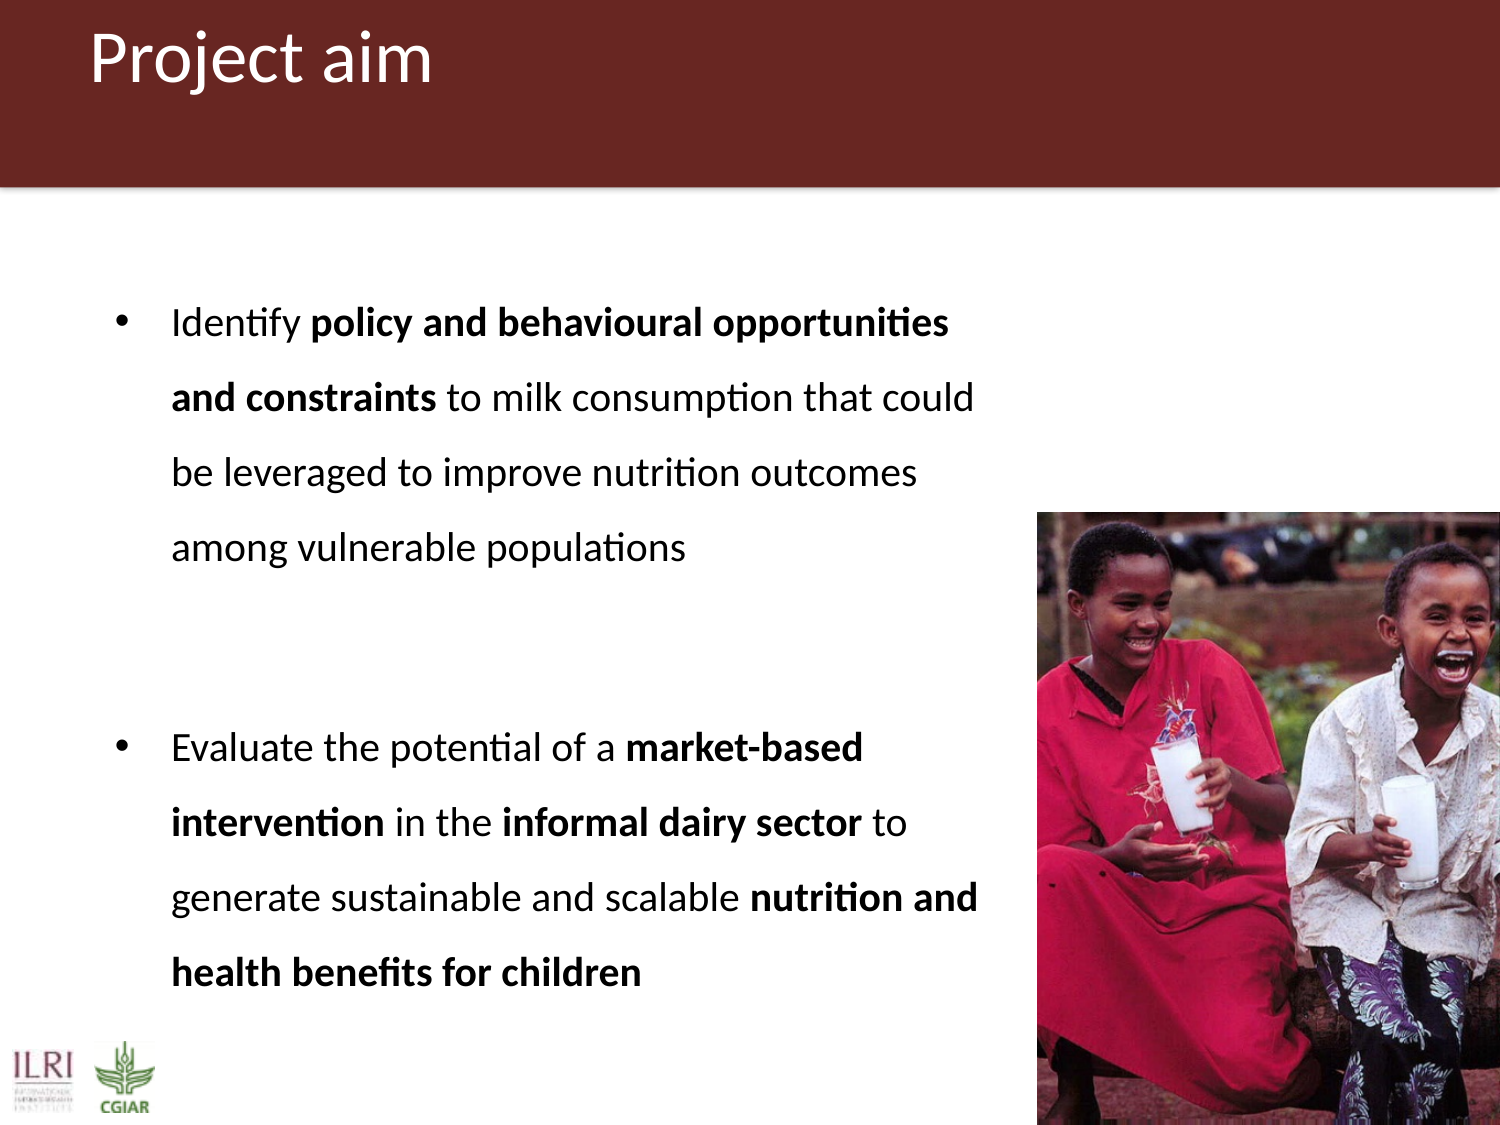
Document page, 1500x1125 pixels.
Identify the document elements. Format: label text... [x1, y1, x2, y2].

picture [1037, 511, 1500, 1125]
picture [12, 1049, 74, 1113]
list Identify policy and behavioural opportunities and constraints to milk consumption that could be leveraged to improve nutrition outcomes among vulnerable populations Evaluate the potential of a market-based intervention in the informal dairy sector to generate sustainable and scalable nutrition and health benefits for children [99, 262, 1038, 1013]
title Project aim [75, 0, 1425, 188]
picture [94, 1041, 155, 1113]
